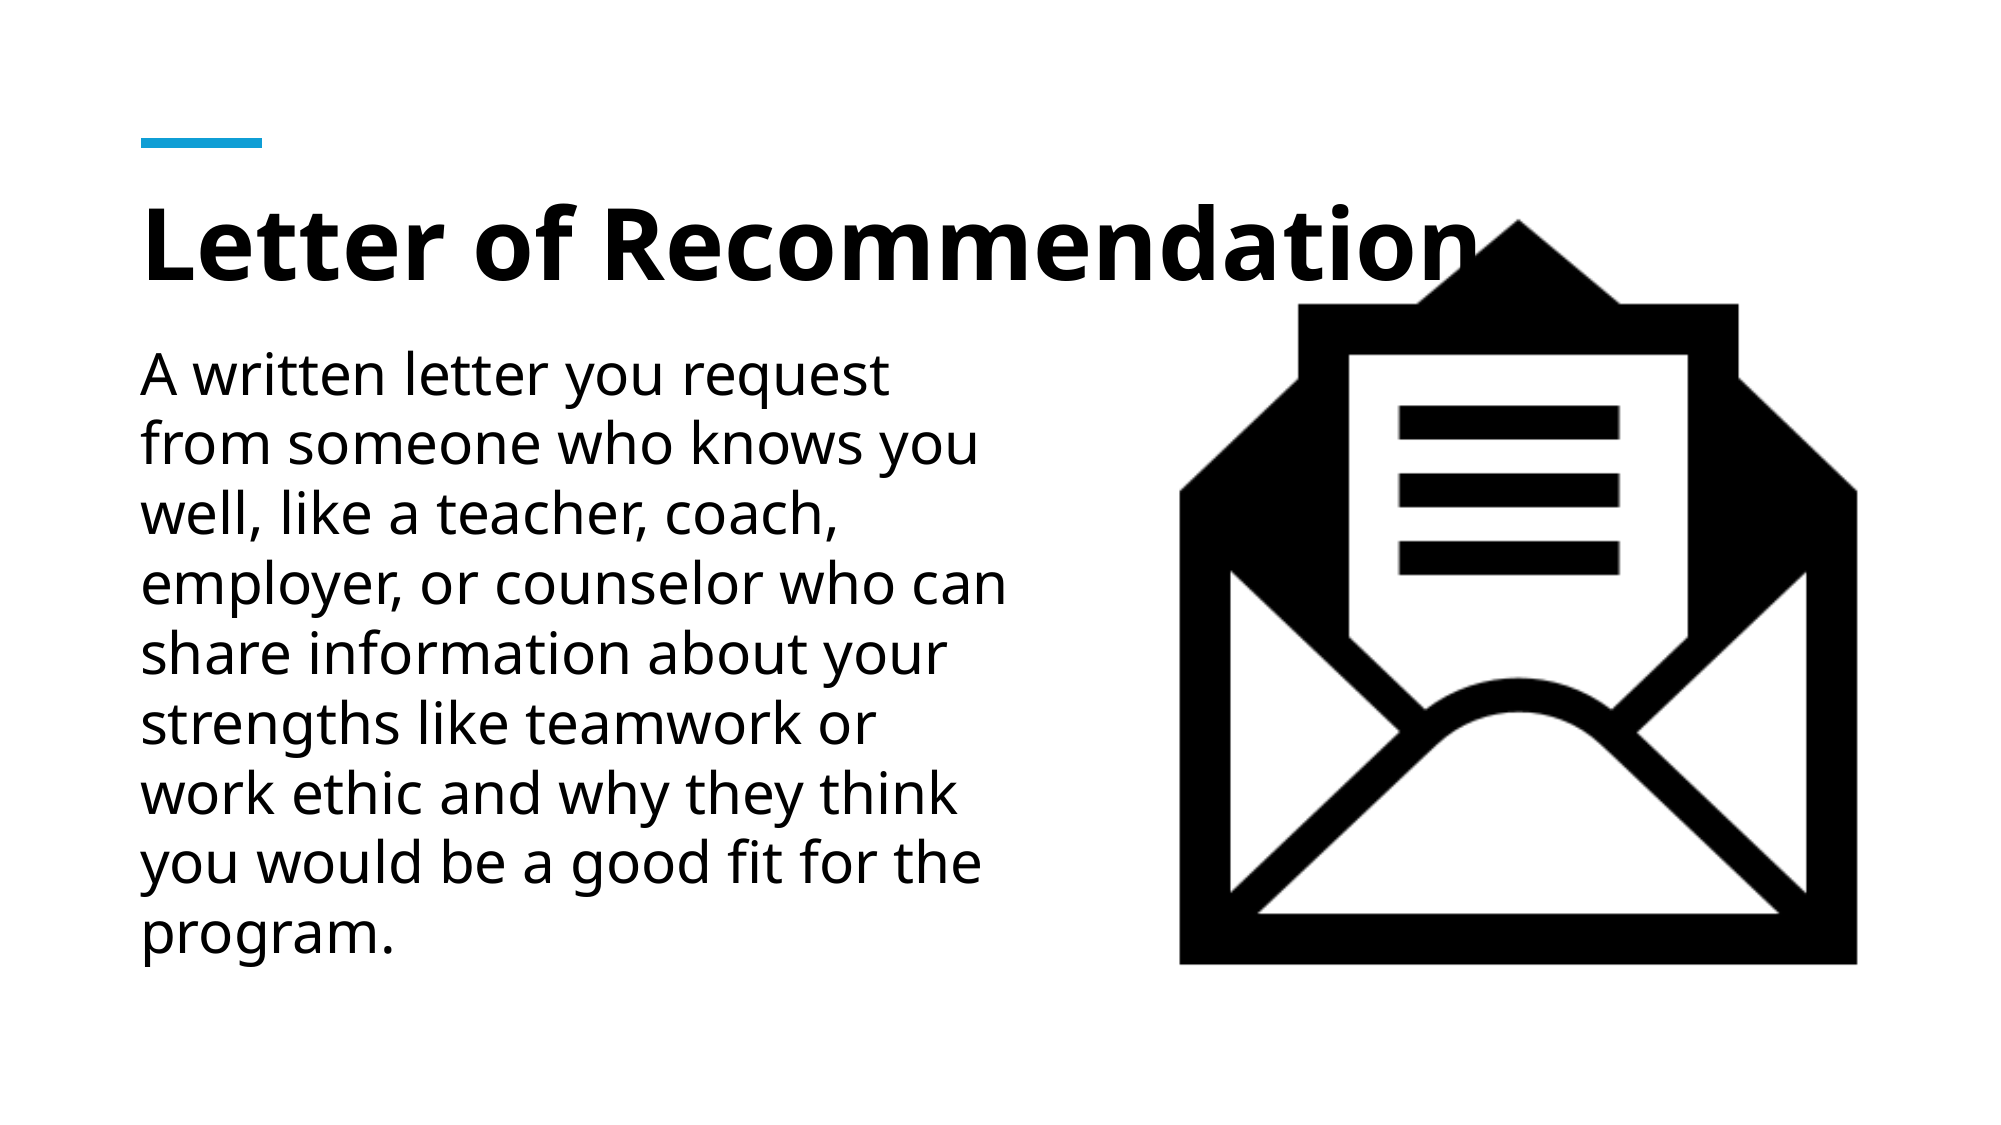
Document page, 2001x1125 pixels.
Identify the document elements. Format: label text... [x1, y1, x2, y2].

title Letter of Recommendation [124, 186, 1103, 330]
list A written letter you request from someone who knows you well, like a teacher, coach, employer, or counselor who can share information about your strengths like teamwork or work ethic and why they think you would be a good fit for the program. [124, 329, 1029, 1091]
picture [1103, 186, 1917, 1000]
